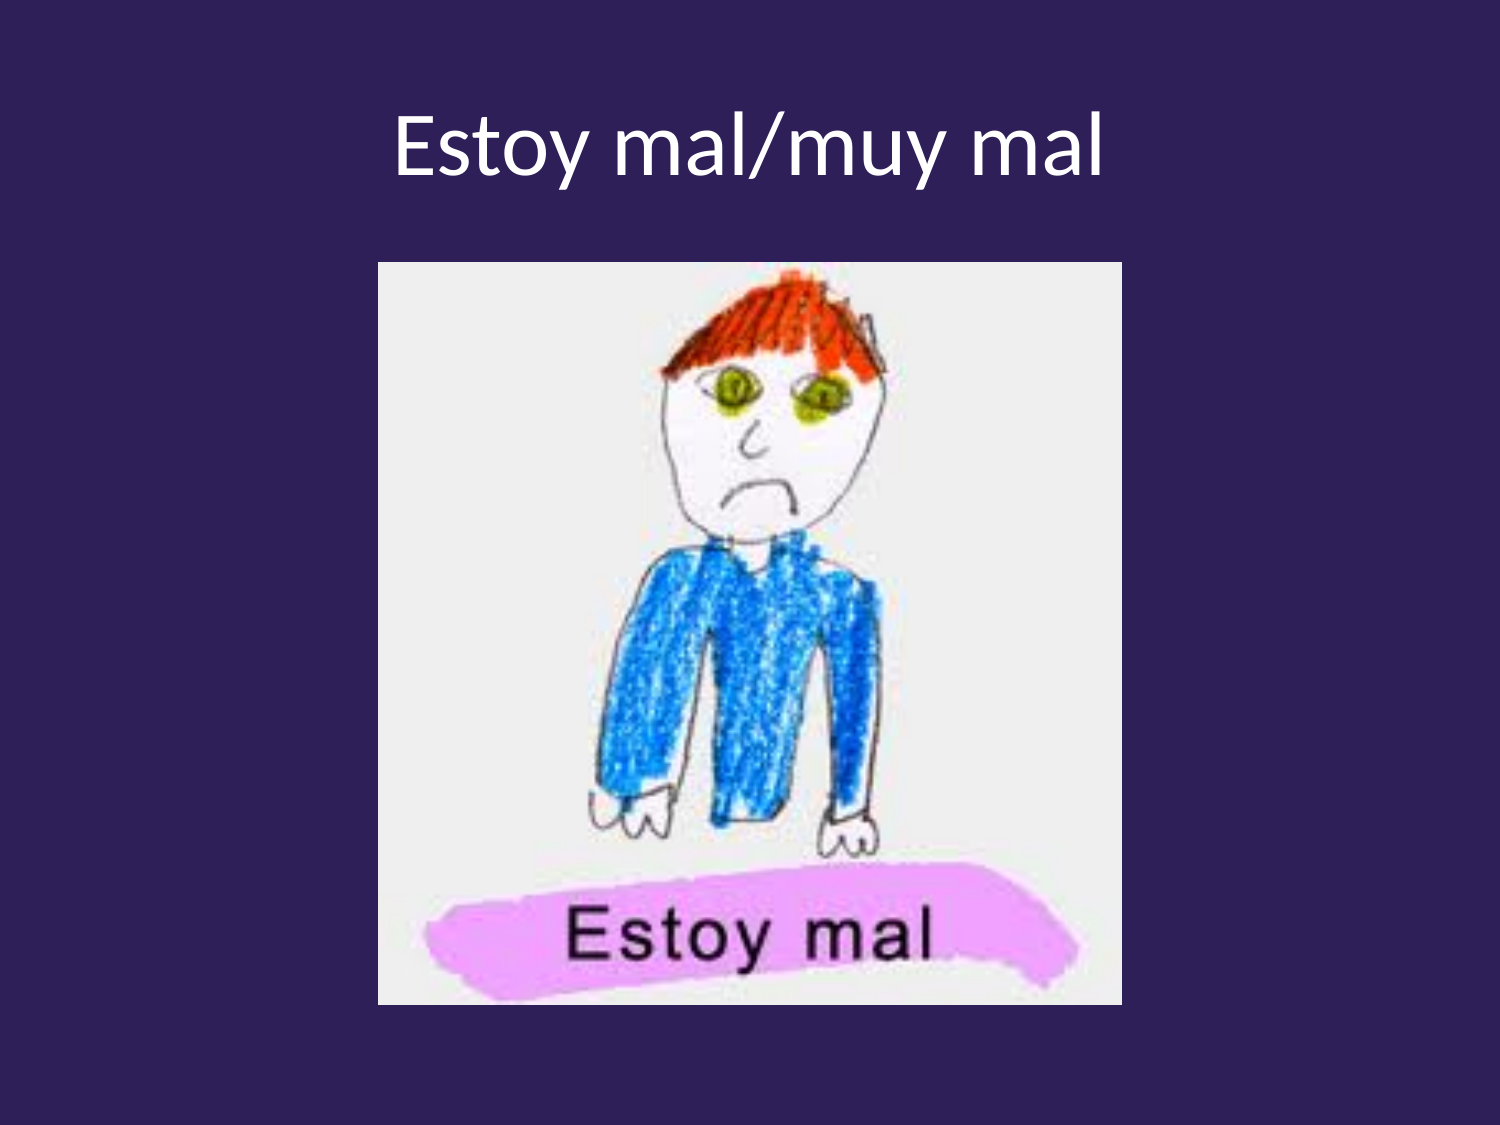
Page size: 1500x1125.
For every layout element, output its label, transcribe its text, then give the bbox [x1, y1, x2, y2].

title Estoy mal/muy mal [75, 45, 1425, 233]
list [74, 262, 1426, 1006]
